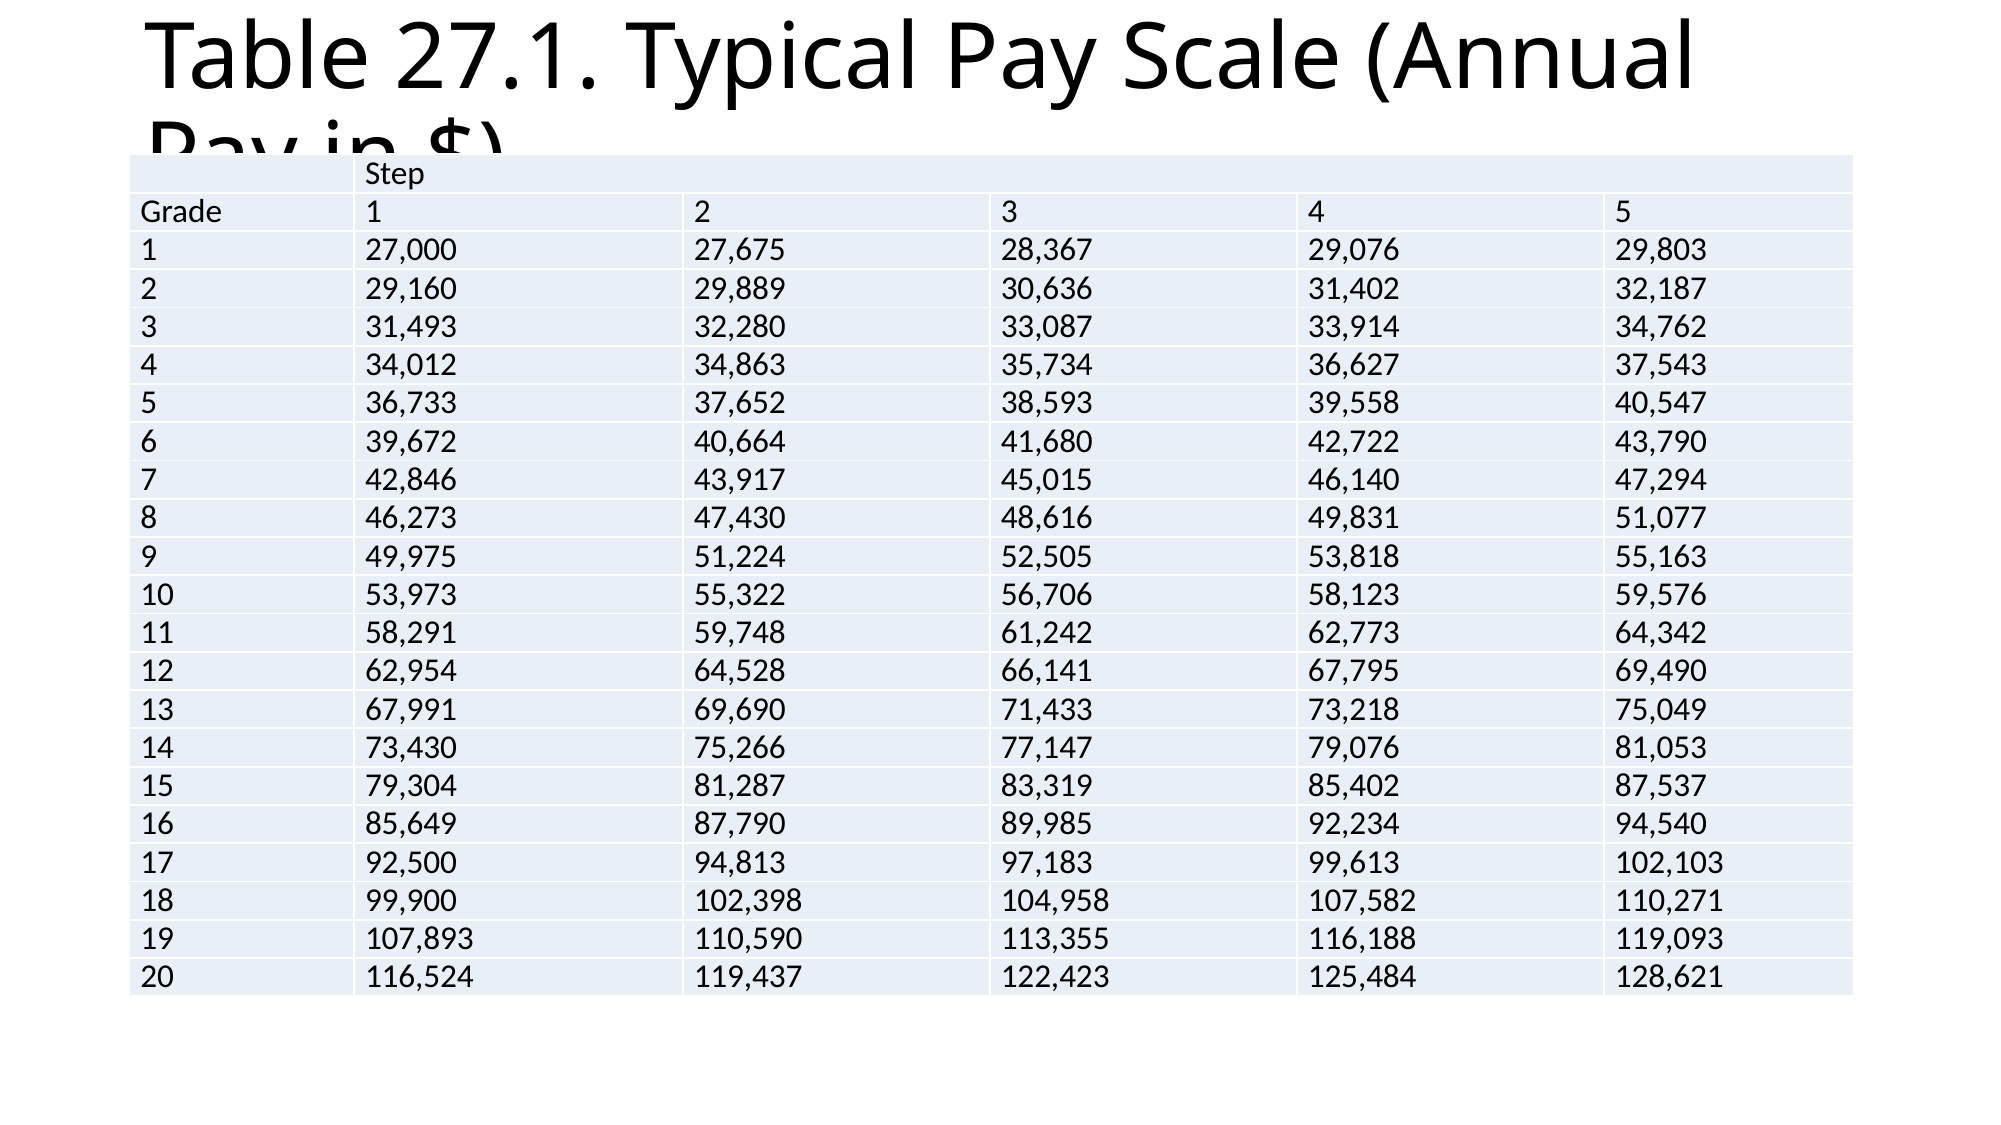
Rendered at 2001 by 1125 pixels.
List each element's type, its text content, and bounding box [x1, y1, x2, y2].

table_cell 34,012 [355, 347, 682, 383]
table_cell 58,123 [1298, 576, 1603, 613]
table_cell 43,790 [1605, 423, 1853, 460]
table_cell 73,430 [355, 729, 682, 766]
table_cell 52,505 [991, 538, 1296, 574]
table_cell 37,543 [1605, 347, 1853, 383]
table_cell 67,991 [355, 691, 682, 727]
table_cell 59,576 [1605, 576, 1853, 613]
table_cell 40,547 [1605, 385, 1853, 421]
table_cell 119,437 [684, 959, 989, 995]
table_cell 125,484 [1298, 959, 1603, 995]
table_cell 97,183 [991, 844, 1296, 881]
table_cell 36,627 [1298, 347, 1603, 383]
table_cell 53,973 [355, 576, 682, 613]
table_cell 20 [130, 959, 353, 995]
table_cell 55,163 [1605, 538, 1853, 574]
table_header [130, 155, 353, 192]
table_cell 107,893 [355, 921, 682, 957]
table_cell 39,558 [1298, 385, 1603, 421]
table_header Step [355, 155, 1853, 192]
table_cell 79,304 [355, 768, 682, 804]
table_cell 55,322 [684, 576, 989, 613]
table_cell 19 [130, 921, 353, 957]
table_cell 41,680 [991, 423, 1296, 460]
table_cell 9 [130, 538, 353, 574]
table_cell 10 [130, 576, 353, 613]
table_cell 110,271 [1605, 882, 1853, 919]
table_cell 29,160 [355, 270, 682, 307]
table_cell 102,103 [1605, 844, 1853, 881]
table_cell 46,273 [355, 500, 682, 536]
table_cell 40,664 [684, 423, 989, 460]
table_cell 17 [130, 844, 353, 881]
table_cell 4 [1298, 194, 1603, 230]
table_cell 71,433 [991, 691, 1296, 727]
table_cell 64,528 [684, 653, 989, 689]
table_cell 56,706 [991, 576, 1296, 613]
table_cell 27,000 [355, 232, 682, 268]
table_cell 49,831 [1298, 500, 1603, 536]
table_cell 29,803 [1605, 232, 1853, 268]
table_cell 4 [130, 347, 353, 383]
table_cell 34,762 [1605, 308, 1853, 345]
table_cell 116,524 [355, 959, 682, 995]
table_cell 83,319 [991, 768, 1296, 804]
table_cell 122,423 [991, 959, 1296, 995]
table_cell 81,053 [1605, 729, 1853, 766]
table_cell 119,093 [1605, 921, 1853, 957]
table_cell 75,266 [684, 729, 989, 766]
table_cell 37,652 [684, 385, 989, 421]
table_cell 58,291 [355, 614, 682, 651]
table_cell 34,863 [684, 347, 989, 383]
table_cell 30,636 [991, 270, 1296, 307]
table_cell 3 [130, 308, 353, 345]
table_cell 79,076 [1298, 729, 1603, 766]
table_cell 13 [130, 691, 353, 727]
table_cell 36,733 [355, 385, 682, 421]
table_cell 77,147 [991, 729, 1296, 766]
table_cell 69,690 [684, 691, 989, 727]
table_cell 11 [130, 614, 353, 651]
table_cell 6 [130, 423, 353, 460]
table_cell 1 [355, 194, 682, 230]
table_cell 87,790 [684, 806, 989, 842]
table_cell 31,493 [355, 308, 682, 345]
table_cell 102,398 [684, 882, 989, 919]
table_cell 99,900 [355, 882, 682, 919]
table_cell 69,490 [1605, 653, 1853, 689]
table_cell 94,813 [684, 844, 989, 881]
table_cell 18 [130, 882, 353, 919]
table_cell 67,795 [1298, 653, 1603, 689]
table_cell 113,355 [991, 921, 1296, 957]
table_cell 85,402 [1298, 768, 1603, 804]
table_cell 29,076 [1298, 232, 1603, 268]
table_cell 107,582 [1298, 882, 1603, 919]
table_cell 33,914 [1298, 308, 1603, 345]
table_cell 32,280 [684, 308, 989, 345]
table_cell 8 [130, 500, 353, 536]
table_cell 92,234 [1298, 806, 1603, 842]
table_cell 87,537 [1605, 768, 1853, 804]
table_cell 42,846 [355, 461, 682, 498]
table_cell 99,613 [1298, 844, 1603, 881]
title Table 27.1. Typical Pay Scale (Annual Pay in $) [129, 0, 1855, 153]
table_cell 3 [991, 194, 1296, 230]
table_cell 42,722 [1298, 423, 1603, 460]
table_cell 128,621 [1605, 959, 1853, 995]
table_cell 16 [130, 806, 353, 842]
table_cell 92,500 [355, 844, 682, 881]
table_cell 85,649 [355, 806, 682, 842]
table_cell 12 [130, 653, 353, 689]
table_cell 116,188 [1298, 921, 1603, 957]
table_cell 64,342 [1605, 614, 1853, 651]
table_cell 104,958 [991, 882, 1296, 919]
table_cell 110,590 [684, 921, 989, 957]
table_cell 14 [130, 729, 353, 766]
table_cell 53,818 [1298, 538, 1603, 574]
table_cell 32,187 [1605, 270, 1853, 307]
table_cell 5 [1605, 194, 1853, 230]
table_cell 89,985 [991, 806, 1296, 842]
table_cell 61,242 [991, 614, 1296, 651]
table_cell 33,087 [991, 308, 1296, 345]
table_cell 43,917 [684, 461, 989, 498]
table_cell 31,402 [1298, 270, 1603, 307]
table_cell 29,889 [684, 270, 989, 307]
table_cell 51,224 [684, 538, 989, 574]
table_cell 62,773 [1298, 614, 1603, 651]
table_cell 27,675 [684, 232, 989, 268]
table_cell 73,218 [1298, 691, 1603, 727]
table_cell 66,141 [991, 653, 1296, 689]
table_cell 1 [130, 232, 353, 268]
table_cell 75,049 [1605, 691, 1853, 727]
table_cell 47,430 [684, 500, 989, 536]
table_cell 45,015 [991, 461, 1296, 498]
table_cell 2 [130, 270, 353, 307]
table_cell 47,294 [1605, 461, 1853, 498]
table_cell 5 [130, 385, 353, 421]
table_cell 49,975 [355, 538, 682, 574]
table_cell 15 [130, 768, 353, 804]
table_cell 81,287 [684, 768, 989, 804]
table_cell 28,367 [991, 232, 1296, 268]
table_cell 59,748 [684, 614, 989, 651]
table_cell Grade [130, 194, 353, 230]
table_cell 94,540 [1605, 806, 1853, 842]
table_cell 62,954 [355, 653, 682, 689]
table_cell 46,140 [1298, 461, 1603, 498]
table_cell 39,672 [355, 423, 682, 460]
table_cell 7 [130, 461, 353, 498]
table_cell 2 [684, 194, 989, 230]
table_cell 35,734 [991, 347, 1296, 383]
table_cell 48,616 [991, 500, 1296, 536]
table_cell 38,593 [991, 385, 1296, 421]
table_cell 51,077 [1605, 500, 1853, 536]
